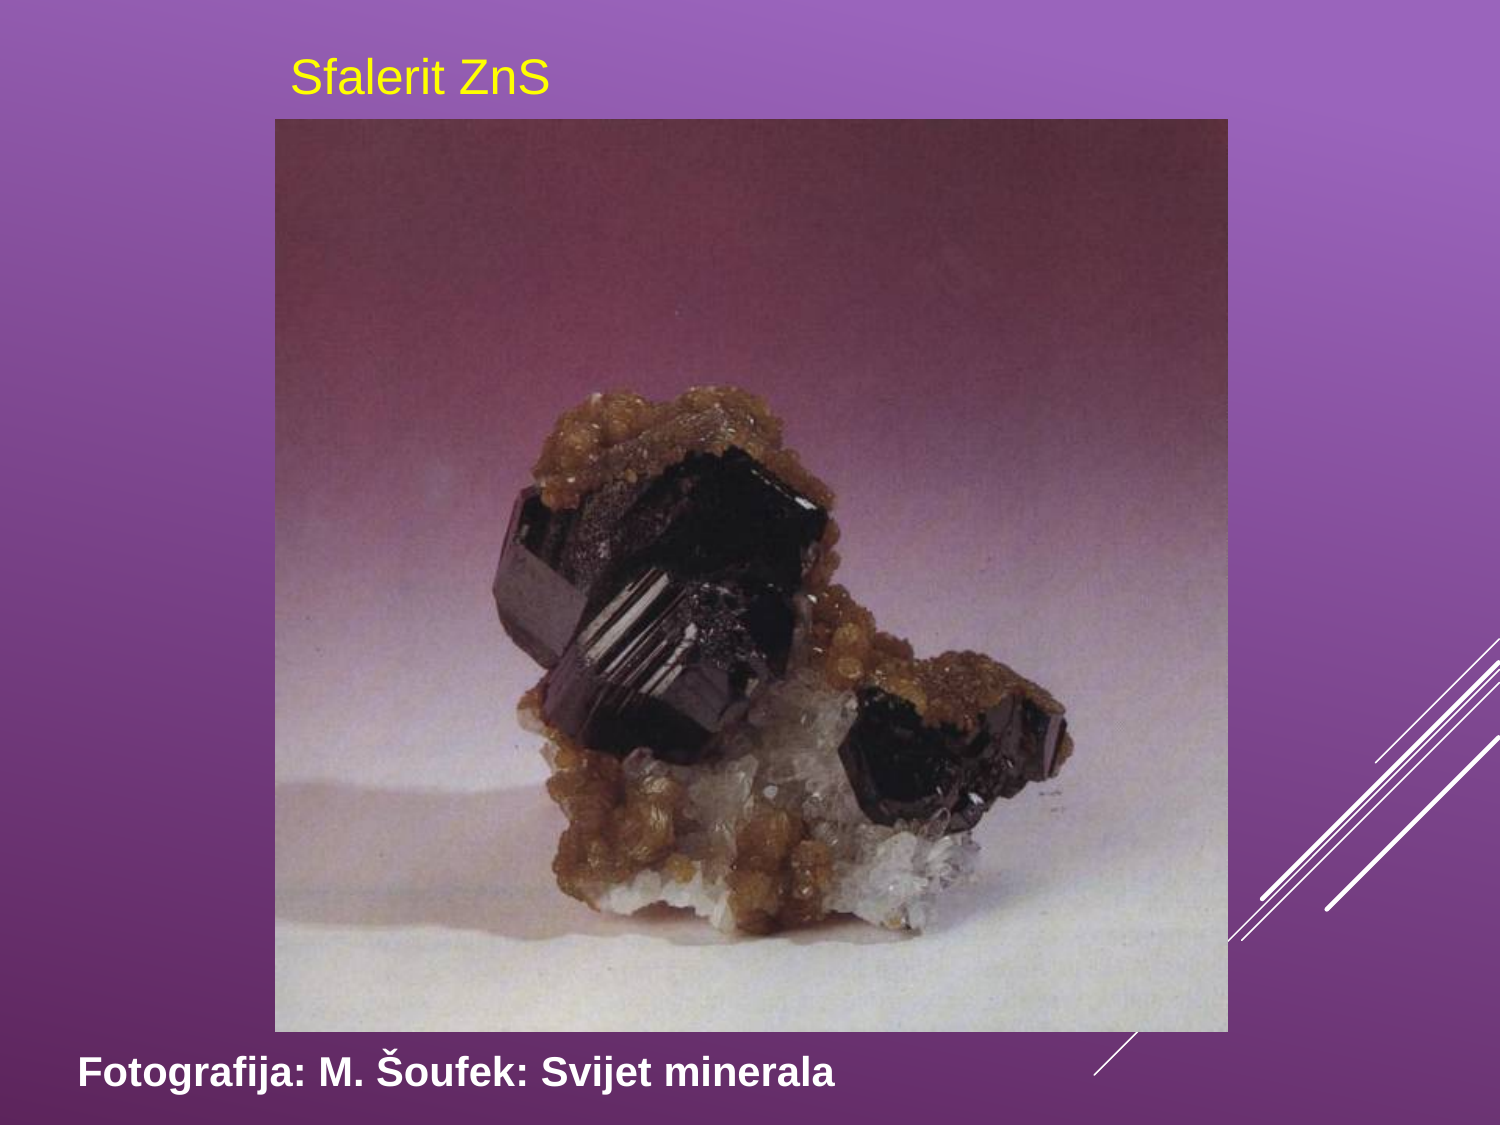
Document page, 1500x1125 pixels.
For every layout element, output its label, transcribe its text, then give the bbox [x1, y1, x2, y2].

picture [274, 119, 1228, 1032]
text_box Sfalerit ZnS [274, 37, 1100, 113]
text_box Fotografija: M. Šoufek: Svijet minerala [62, 1037, 1138, 1103]
